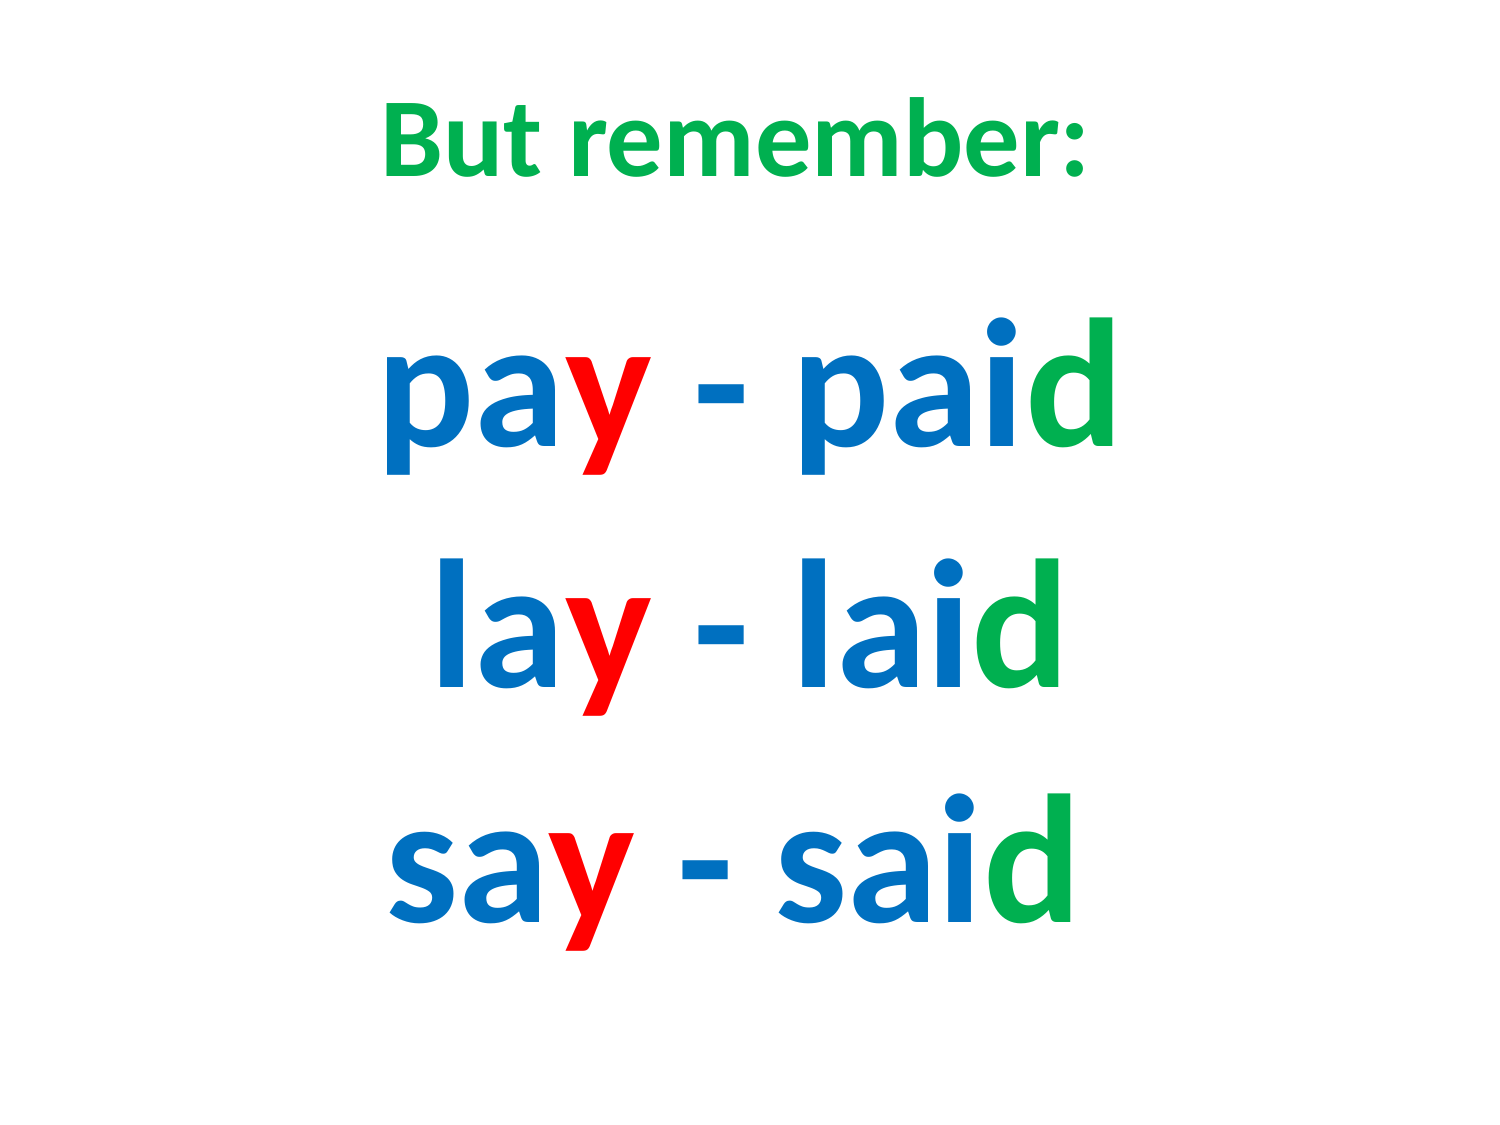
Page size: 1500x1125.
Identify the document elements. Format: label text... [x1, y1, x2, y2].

text_box lay - laid [416, 496, 1126, 731]
text_box But remember: [365, 56, 1107, 207]
text_box say - said [372, 731, 1137, 967]
text_box pay - paid [363, 255, 1179, 491]
